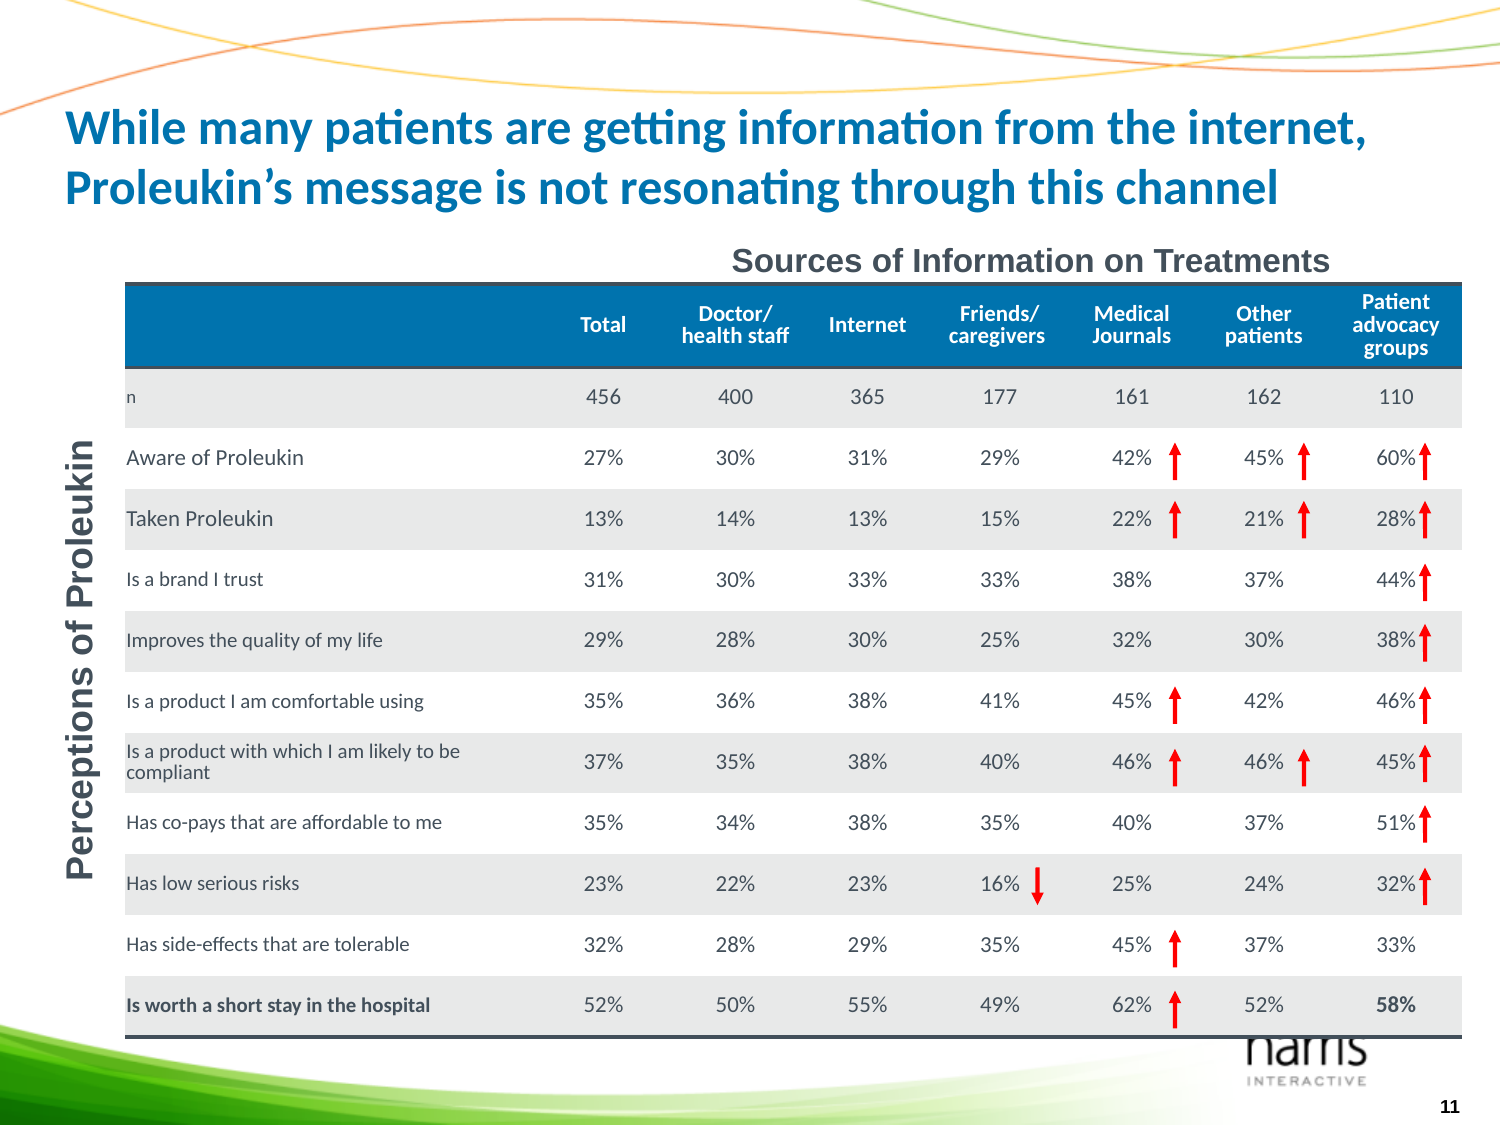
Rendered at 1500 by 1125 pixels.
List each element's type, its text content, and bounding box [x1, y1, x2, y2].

table_cell 22% [670, 854, 802, 915]
table_cell Has low serious risks [125, 854, 538, 915]
table_cell 23% [802, 854, 934, 915]
table_cell 37% [1198, 550, 1330, 611]
table_cell Has side-effects that are tolerable [125, 915, 538, 976]
table_cell 33% [1330, 915, 1462, 976]
table_cell 177 [934, 369, 1066, 428]
text_box Sources of Information on Treatments [716, 231, 1347, 287]
table_cell 52% [538, 976, 670, 1035]
table_cell 25% [934, 611, 1066, 672]
table_cell 38% [1330, 611, 1462, 672]
table_cell 37% [1198, 793, 1330, 854]
table_cell 14% [670, 489, 802, 550]
table_cell Is worth a short stay in the hospital [125, 976, 538, 1035]
table_cell 35% [934, 915, 1066, 976]
table_cell 40% [934, 733, 1066, 793]
table_header Other patients [1198, 287, 1330, 366]
table_cell 15% [934, 489, 1066, 550]
table_cell 25% [1066, 854, 1198, 915]
slide_number 11 [1399, 1086, 1500, 1125]
table_cell 28% [670, 611, 802, 672]
table_cell 35% [934, 793, 1066, 854]
table_cell 37% [538, 733, 670, 793]
table_cell 35% [538, 672, 670, 733]
table_cell 30% [1198, 611, 1330, 672]
table_header Doctor/ health staff [670, 286, 802, 366]
table_cell 38% [802, 672, 934, 733]
table_cell 50% [670, 976, 802, 1035]
table_cell 33% [802, 550, 934, 611]
table_cell Improves the quality of my life [125, 611, 538, 672]
table_cell 34% [670, 793, 802, 854]
table_cell 32% [1330, 854, 1462, 915]
table_cell Is a product I am comfortable using [125, 672, 538, 733]
table_cell 51% [1330, 793, 1462, 854]
table_cell 29% [538, 611, 670, 672]
table_cell 40% [1066, 793, 1198, 854]
table_cell 36% [670, 672, 802, 733]
table_cell 46% [1330, 672, 1462, 733]
table_header Friends/ caregivers [934, 287, 1066, 366]
table_cell 13% [538, 489, 670, 550]
table_cell 60% [1330, 428, 1462, 489]
table_cell Is a product with which I am likely to be compliant [125, 733, 538, 793]
table_cell 42% [1066, 428, 1198, 489]
table_cell 37% [1198, 915, 1330, 976]
table_cell 30% [670, 550, 802, 611]
table_cell 55% [802, 976, 934, 1035]
table_cell 42% [1198, 672, 1330, 733]
table_header Patient advocacy groups [1330, 286, 1462, 366]
table_cell 45% [1066, 672, 1198, 733]
table_cell 62% [1066, 976, 1198, 1035]
table_cell 32% [1066, 611, 1198, 672]
table_cell 35% [538, 793, 670, 854]
table_cell 32% [538, 915, 670, 976]
table_cell 33% [934, 550, 1066, 611]
table_cell 38% [802, 793, 934, 854]
table_cell n [125, 369, 538, 428]
table_cell 31% [538, 550, 670, 611]
table_cell 31% [802, 428, 934, 489]
table_header Medical Journals [1066, 287, 1198, 366]
table_cell 28% [670, 915, 802, 976]
table_cell 41% [934, 672, 1066, 733]
table_header Total [538, 286, 670, 366]
text_box Perceptions of Proleukin [47, 424, 108, 896]
table_cell 24% [1198, 854, 1330, 915]
table_cell 52% [1198, 976, 1330, 1035]
table_cell 58% [1330, 976, 1462, 1035]
table_cell 45% [1066, 915, 1198, 976]
table_cell Has co-pays that are affordable to me [125, 793, 538, 854]
table_cell 29% [934, 428, 1066, 489]
table_cell 30% [670, 428, 802, 489]
table_cell 400 [670, 369, 802, 428]
table_cell 49% [934, 976, 1066, 1035]
table_header Internet [802, 287, 934, 366]
table_cell 22% [1066, 489, 1198, 550]
table_cell 46% [1066, 733, 1198, 793]
table_cell 27% [538, 428, 670, 489]
table_cell Taken Proleukin [125, 489, 538, 550]
table_cell 38% [802, 733, 934, 793]
table_cell 13% [802, 489, 934, 550]
table_cell 35% [670, 733, 802, 793]
table_cell 16% [934, 854, 1066, 915]
table_cell 23% [538, 854, 670, 915]
table_cell 38% [1066, 550, 1198, 611]
table_cell 456 [538, 369, 670, 428]
table_cell 45% [1198, 428, 1330, 489]
table_cell 161 [1066, 369, 1198, 428]
table_cell 28% [1330, 489, 1462, 550]
table_cell Aware of Proleukin [125, 428, 538, 489]
table_cell 365 [802, 369, 934, 428]
table_cell 45% [1330, 733, 1462, 793]
table_cell 30% [802, 611, 934, 672]
table_cell 44% [1330, 550, 1462, 611]
table_cell 21% [1198, 489, 1330, 550]
table_cell 46% [1198, 733, 1330, 793]
title While many patients are getting information from the internet, Proleukin’s message is not resonating through this channel [49, 87, 1451, 176]
table_cell 110 [1330, 369, 1462, 428]
table_cell Is a brand I trust [125, 550, 538, 611]
table_header [125, 286, 538, 366]
table_cell 29% [802, 915, 934, 976]
table_cell 162 [1198, 369, 1330, 428]
picture [0, 0, 1500, 1125]
